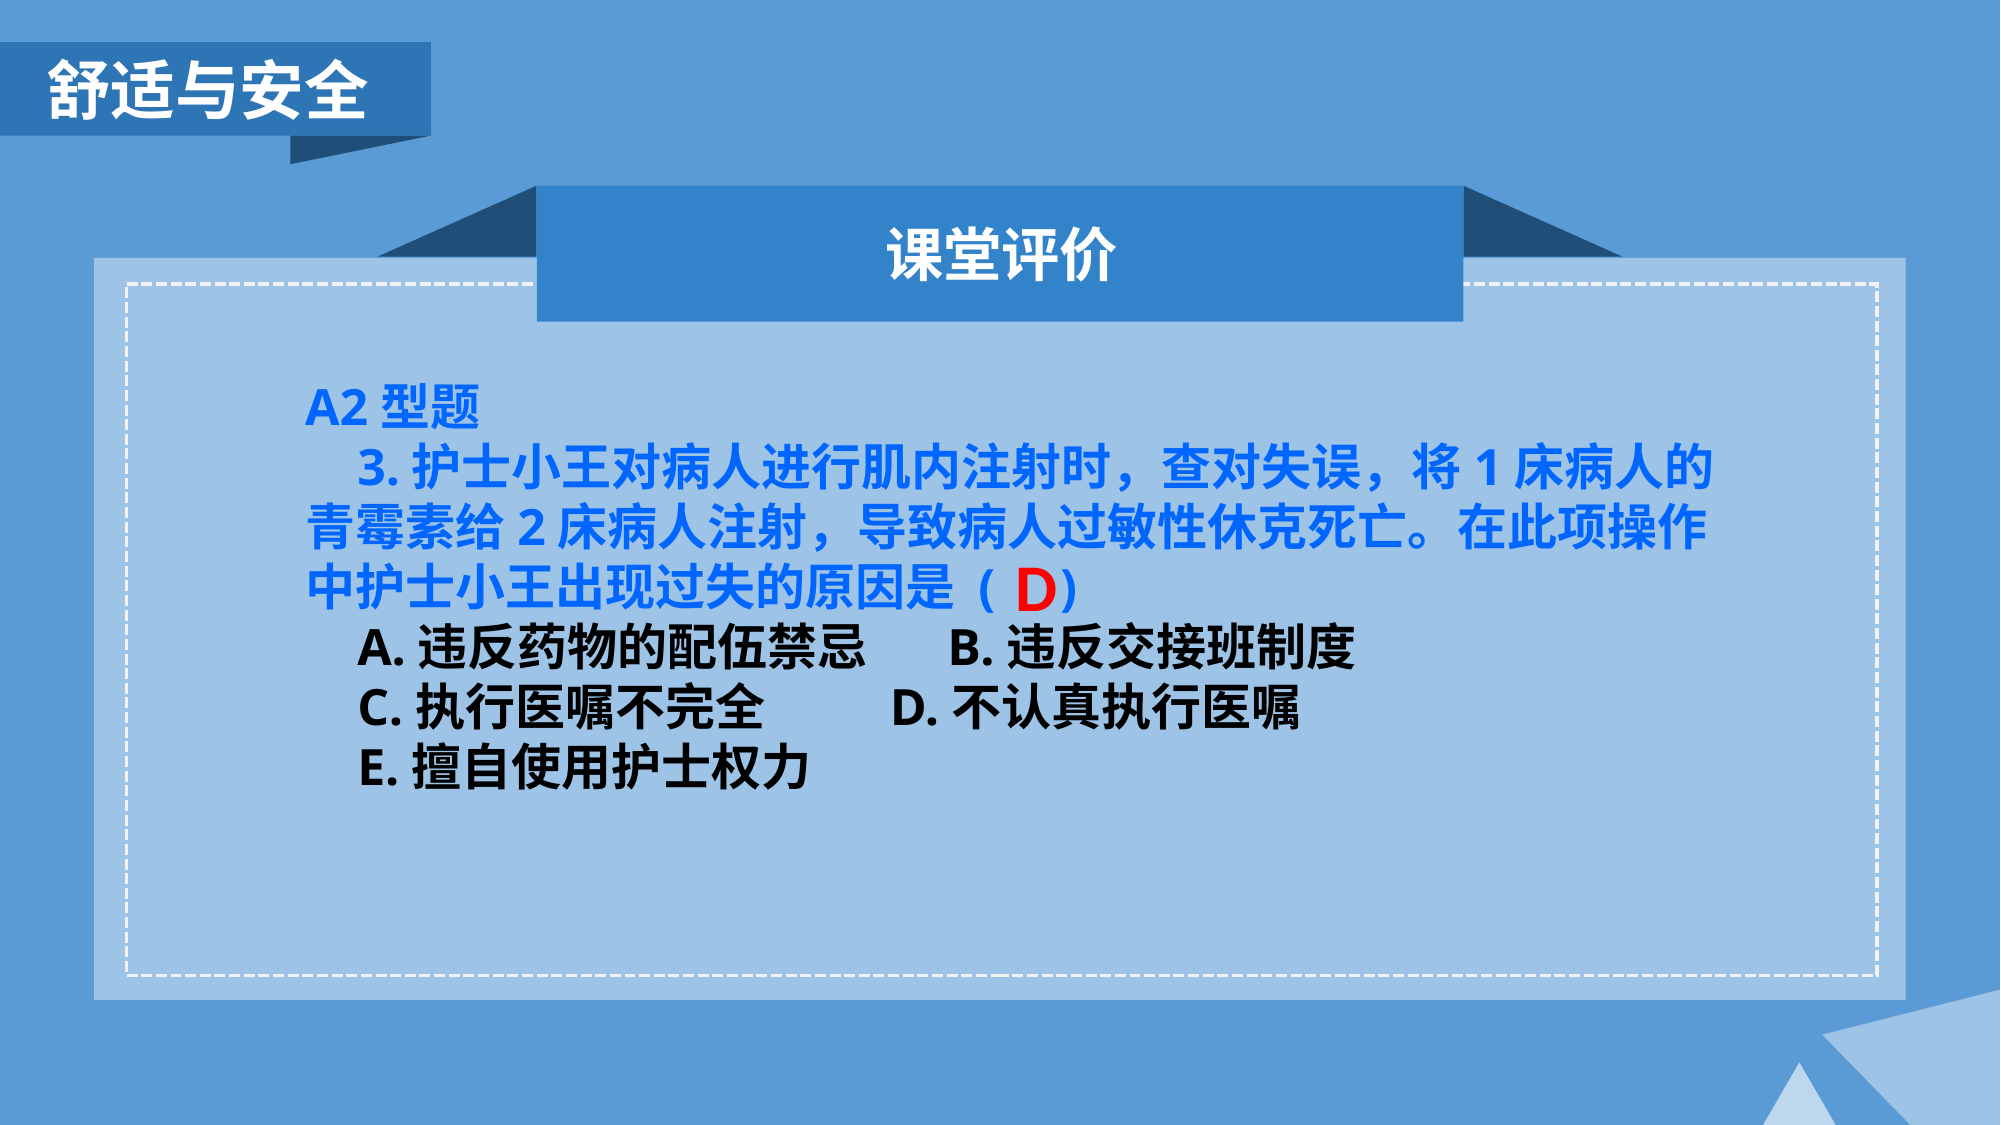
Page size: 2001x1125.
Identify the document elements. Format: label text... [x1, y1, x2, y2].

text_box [377, 185, 1623, 322]
text_box [289, 135, 432, 166]
text_box [1761, 1060, 1837, 1125]
text_box [1820, 988, 2000, 1125]
text_box [0, 41, 432, 137]
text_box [94, 257, 1906, 1001]
text_box 舒适与安全 [31, 42, 808, 135]
